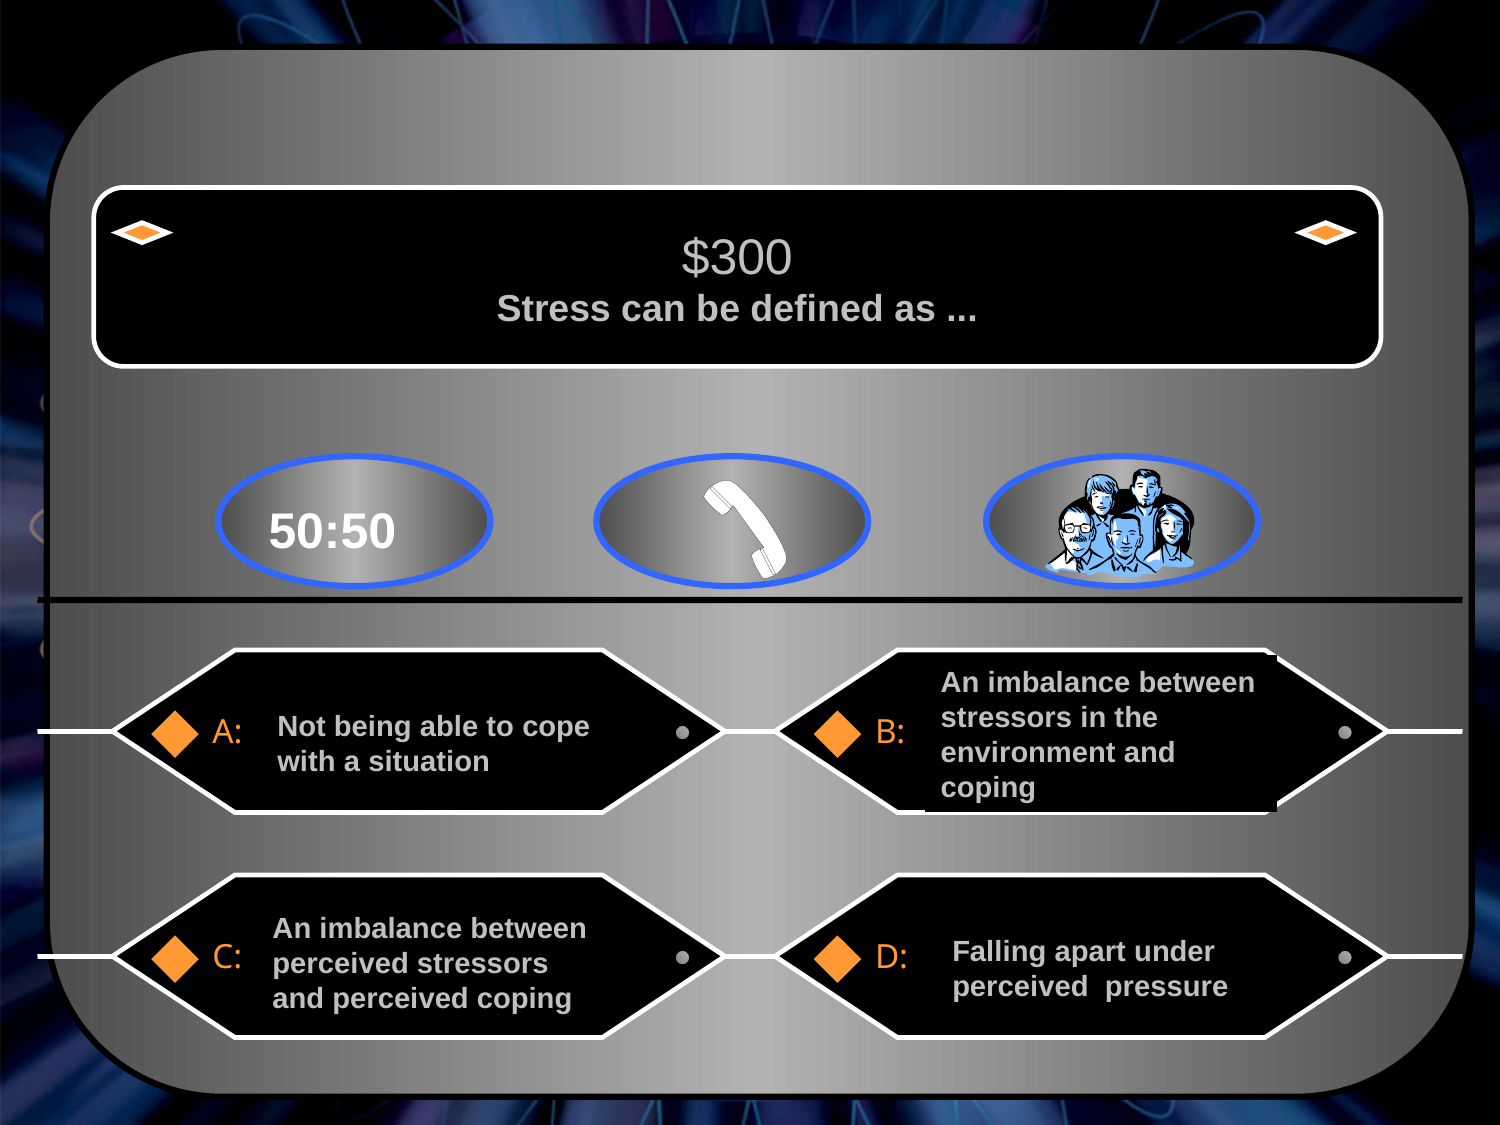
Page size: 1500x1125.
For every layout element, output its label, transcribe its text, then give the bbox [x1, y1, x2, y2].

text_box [93, 187, 1382, 367]
text_box [986, 467, 1044, 573]
text_box [596, 456, 869, 585]
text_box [37, 649, 1463, 813]
text_box [46, 46, 1472, 967]
picture [0, 0, 1500, 1125]
text_box 50:50 [253, 491, 429, 567]
text_box [99, 1047, 1420, 1097]
text_box [1050, 456, 1259, 575]
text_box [37, 874, 1463, 1038]
text_box [218, 456, 491, 587]
